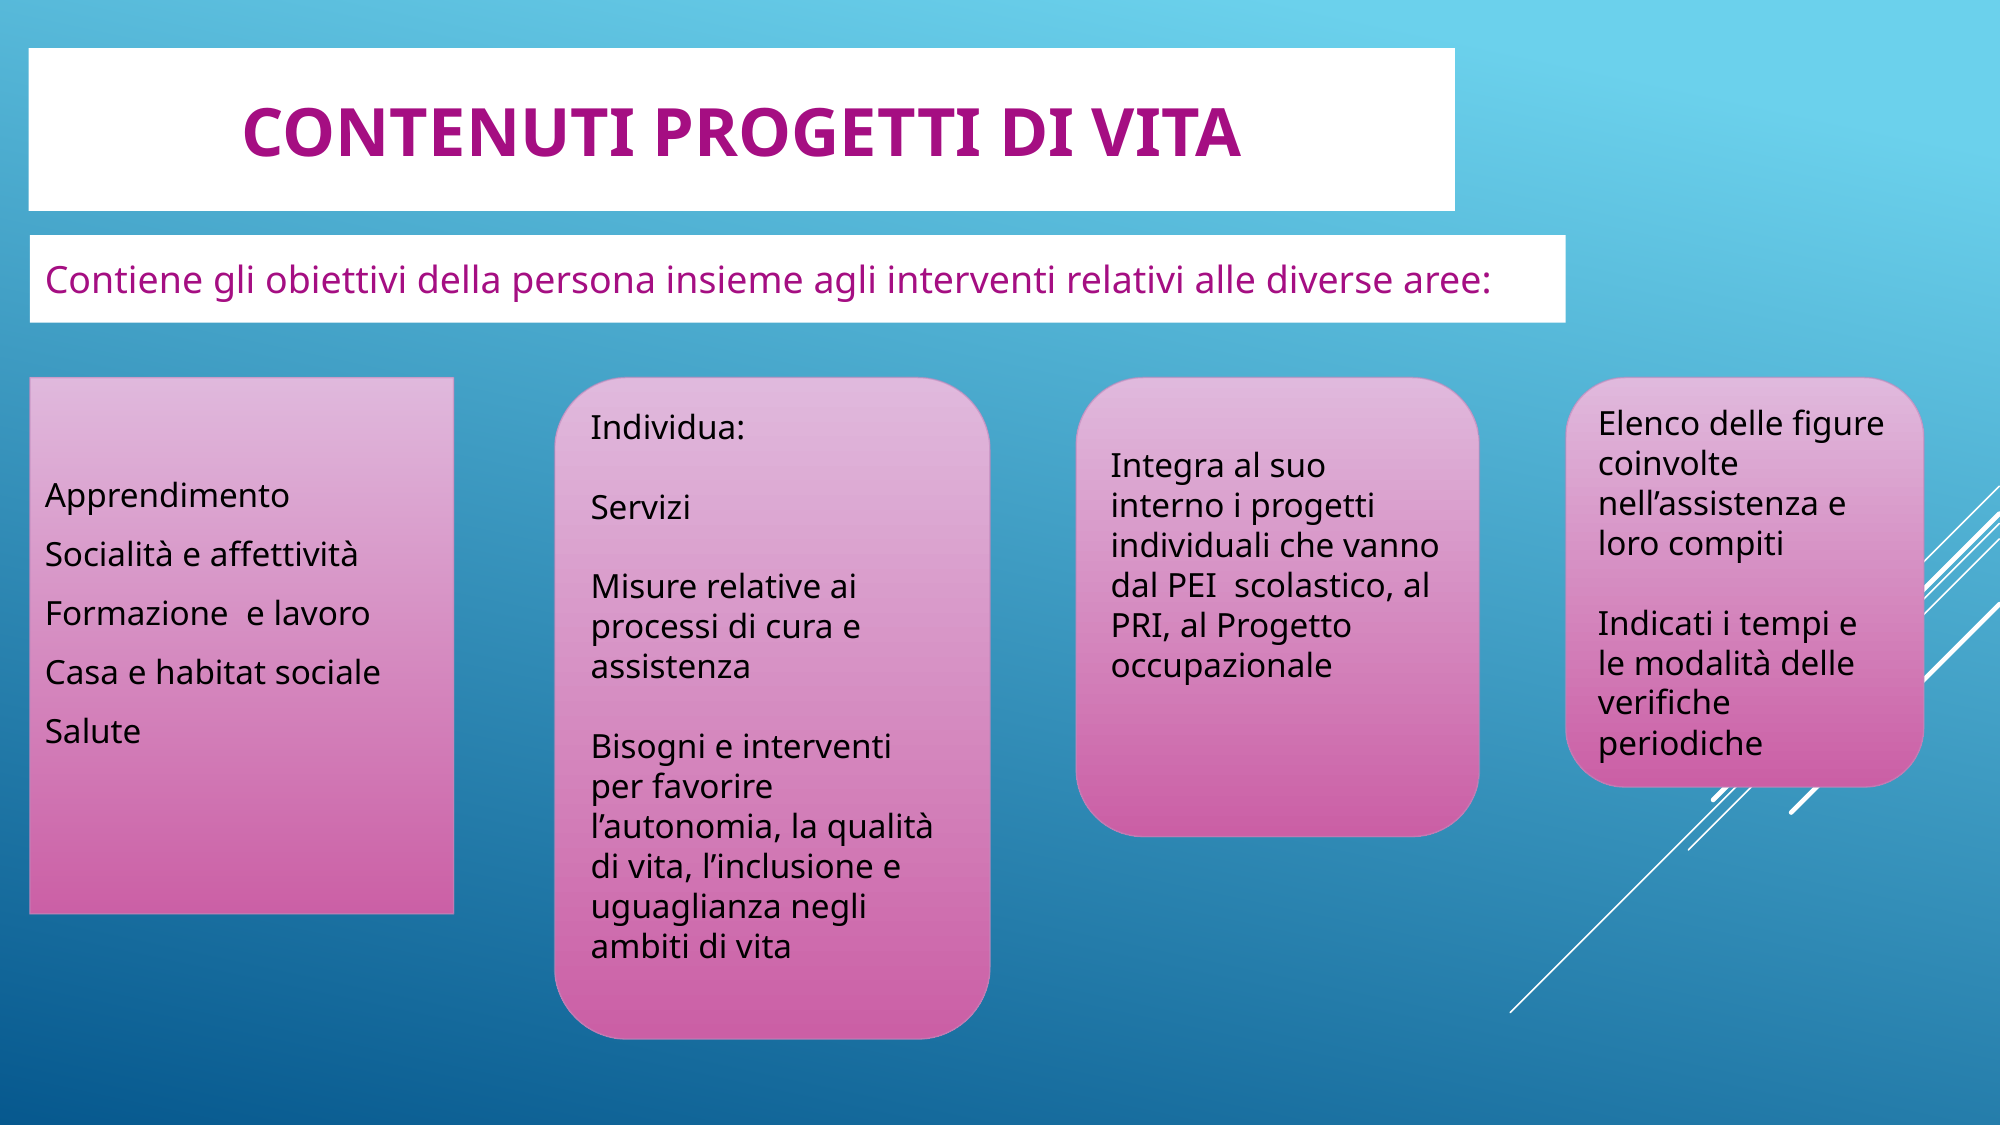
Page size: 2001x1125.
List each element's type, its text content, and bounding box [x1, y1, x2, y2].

list Apprendimento Socialità e affettività Formazione e lavoro Casa e habitat sociale Salute [29, 377, 454, 915]
text_box Integra al suo interno i progetti individuali che vanno dal PEI scolastico, al PRI, al Progetto occupazionale [1075, 376, 1481, 838]
list Contiene gli obiettivi della persona insieme agli interventi relativi alle diverse aree: [29, 234, 1567, 324]
text_box Elenco delle figure coinvolte nell’assistenza e loro compiti Indicati i tempi e le modalità delle verifiche periodiche [1564, 376, 1925, 788]
title CONTENUTI PROGETTI DI VITA [27, 47, 1456, 212]
text_box Individua: Servizi Misure relative ai processi di cura e assistenza Bisogni e interventi per favorire l’autonomia, la qualità di vita, l’inclusione e uguaglianza negli ambiti di vita [553, 376, 991, 1040]
